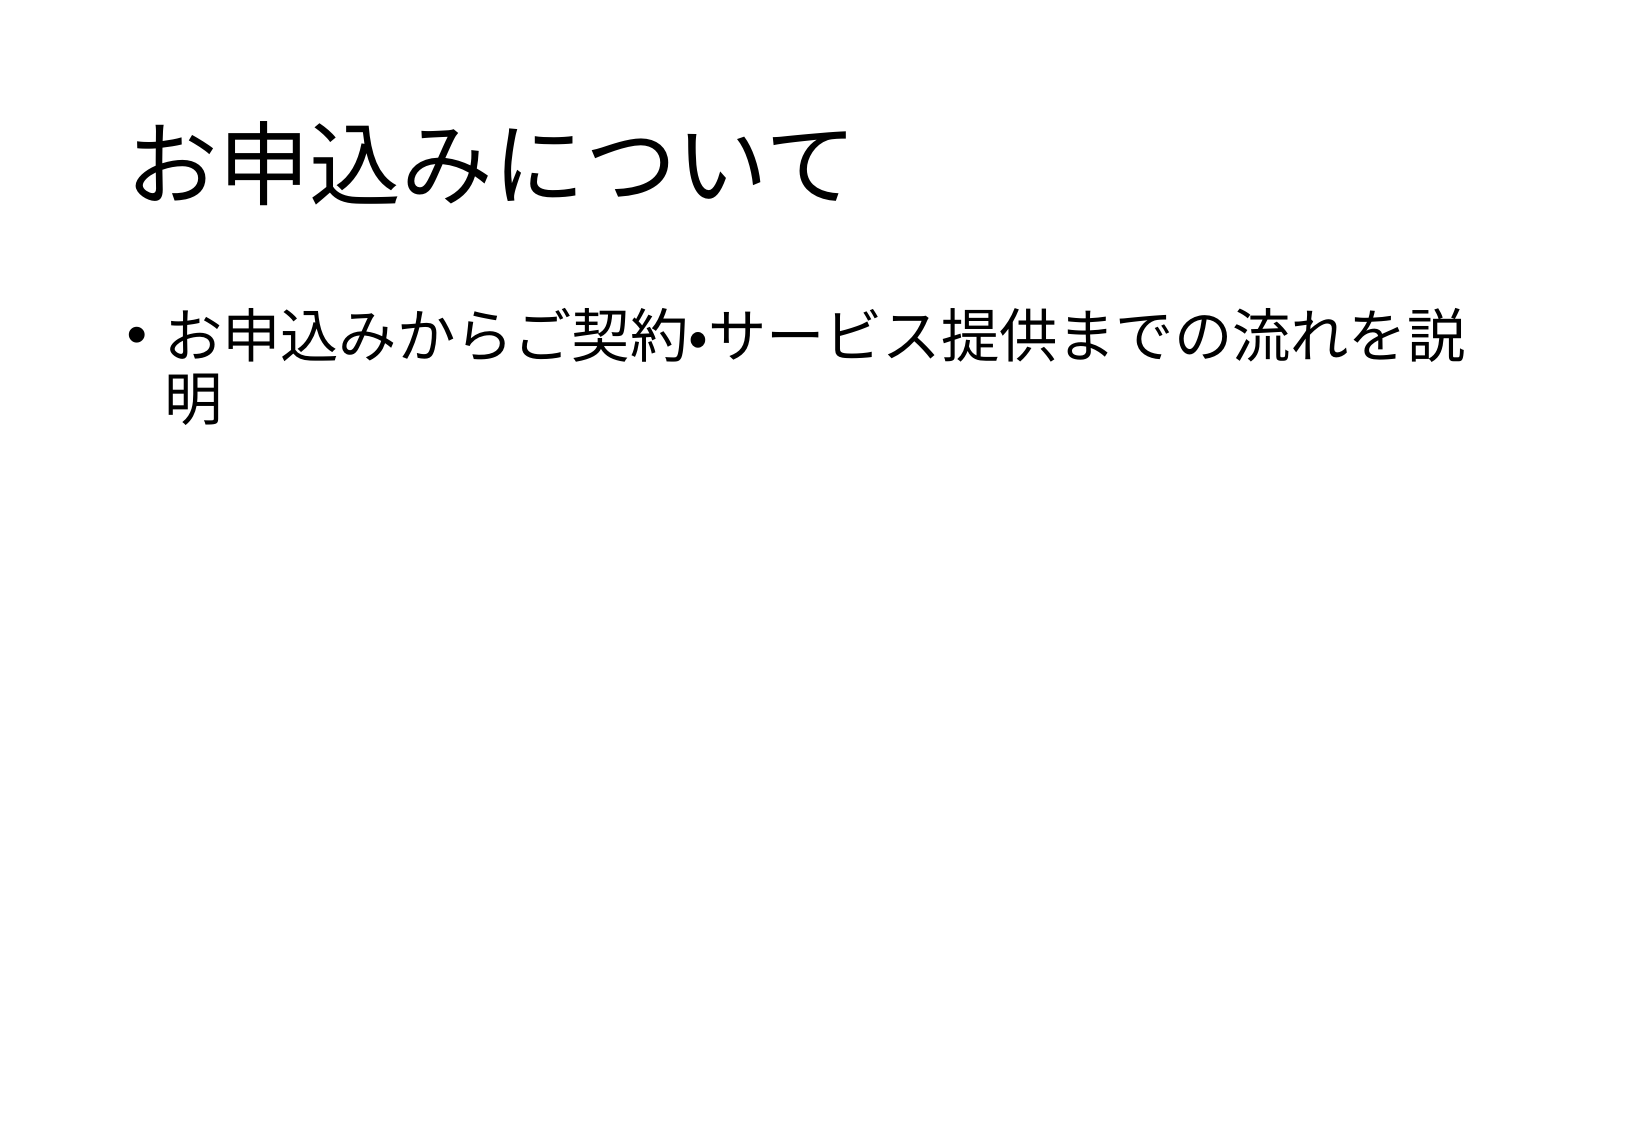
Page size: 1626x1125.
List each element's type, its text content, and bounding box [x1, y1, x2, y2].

title お申込みについて [111, 59, 1514, 278]
list お申込みからご契約・サービス提供までの流れを説明 [111, 299, 1514, 1014]
